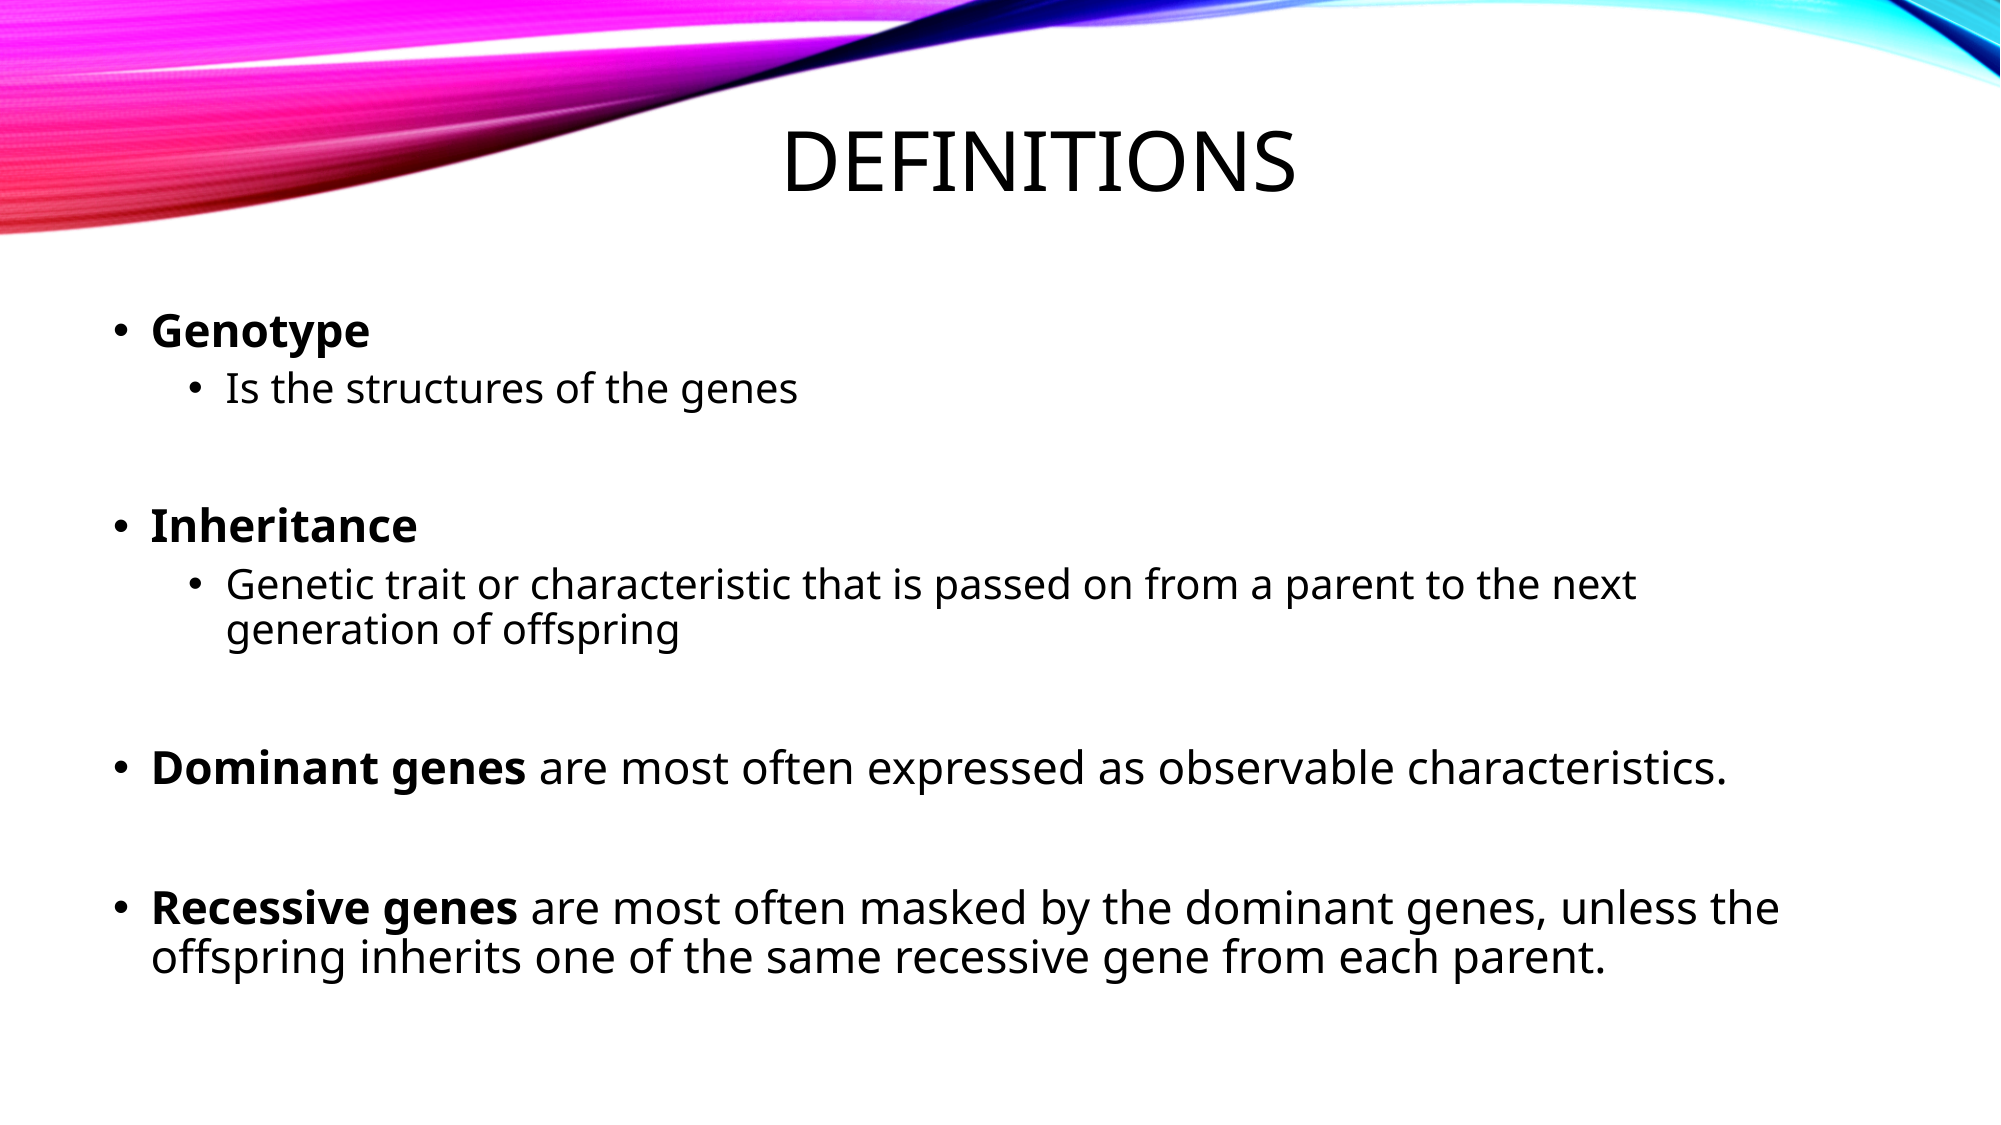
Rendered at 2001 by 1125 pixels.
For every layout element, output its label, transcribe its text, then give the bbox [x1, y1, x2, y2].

title Definitions [754, 58, 1336, 271]
list Genotype Is the structures of the genes Inheritance Genetic trait or characteristic that is passed on from a parent to the next generation of offspring Dominant genes are most often expressed as observable characteristics. Recessive genes are most often masked by the dominant genes, unless the offspring inherits one of the same recessive gene from each parent. [98, 299, 1874, 1125]
picture [1890, 0, 2000, 75]
picture [1910, 0, 2000, 45]
picture [0, 0, 2000, 237]
